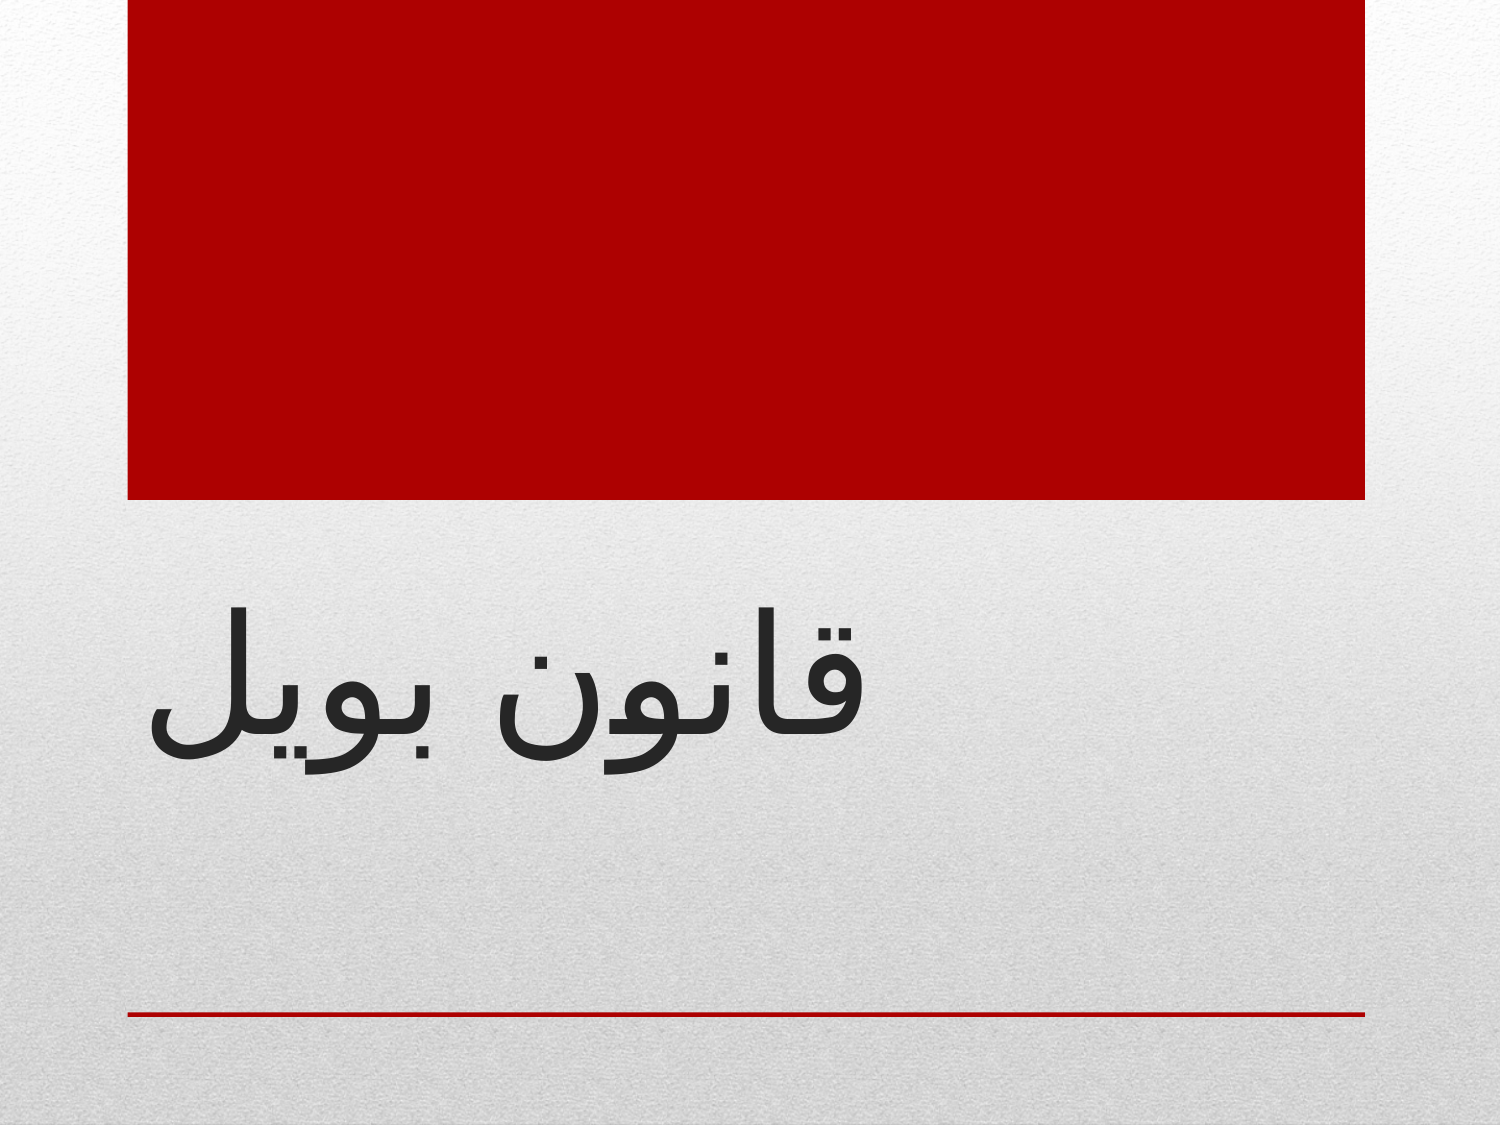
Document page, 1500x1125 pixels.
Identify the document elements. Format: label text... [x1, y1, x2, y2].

title قانون بويل [125, 525, 1363, 775]
